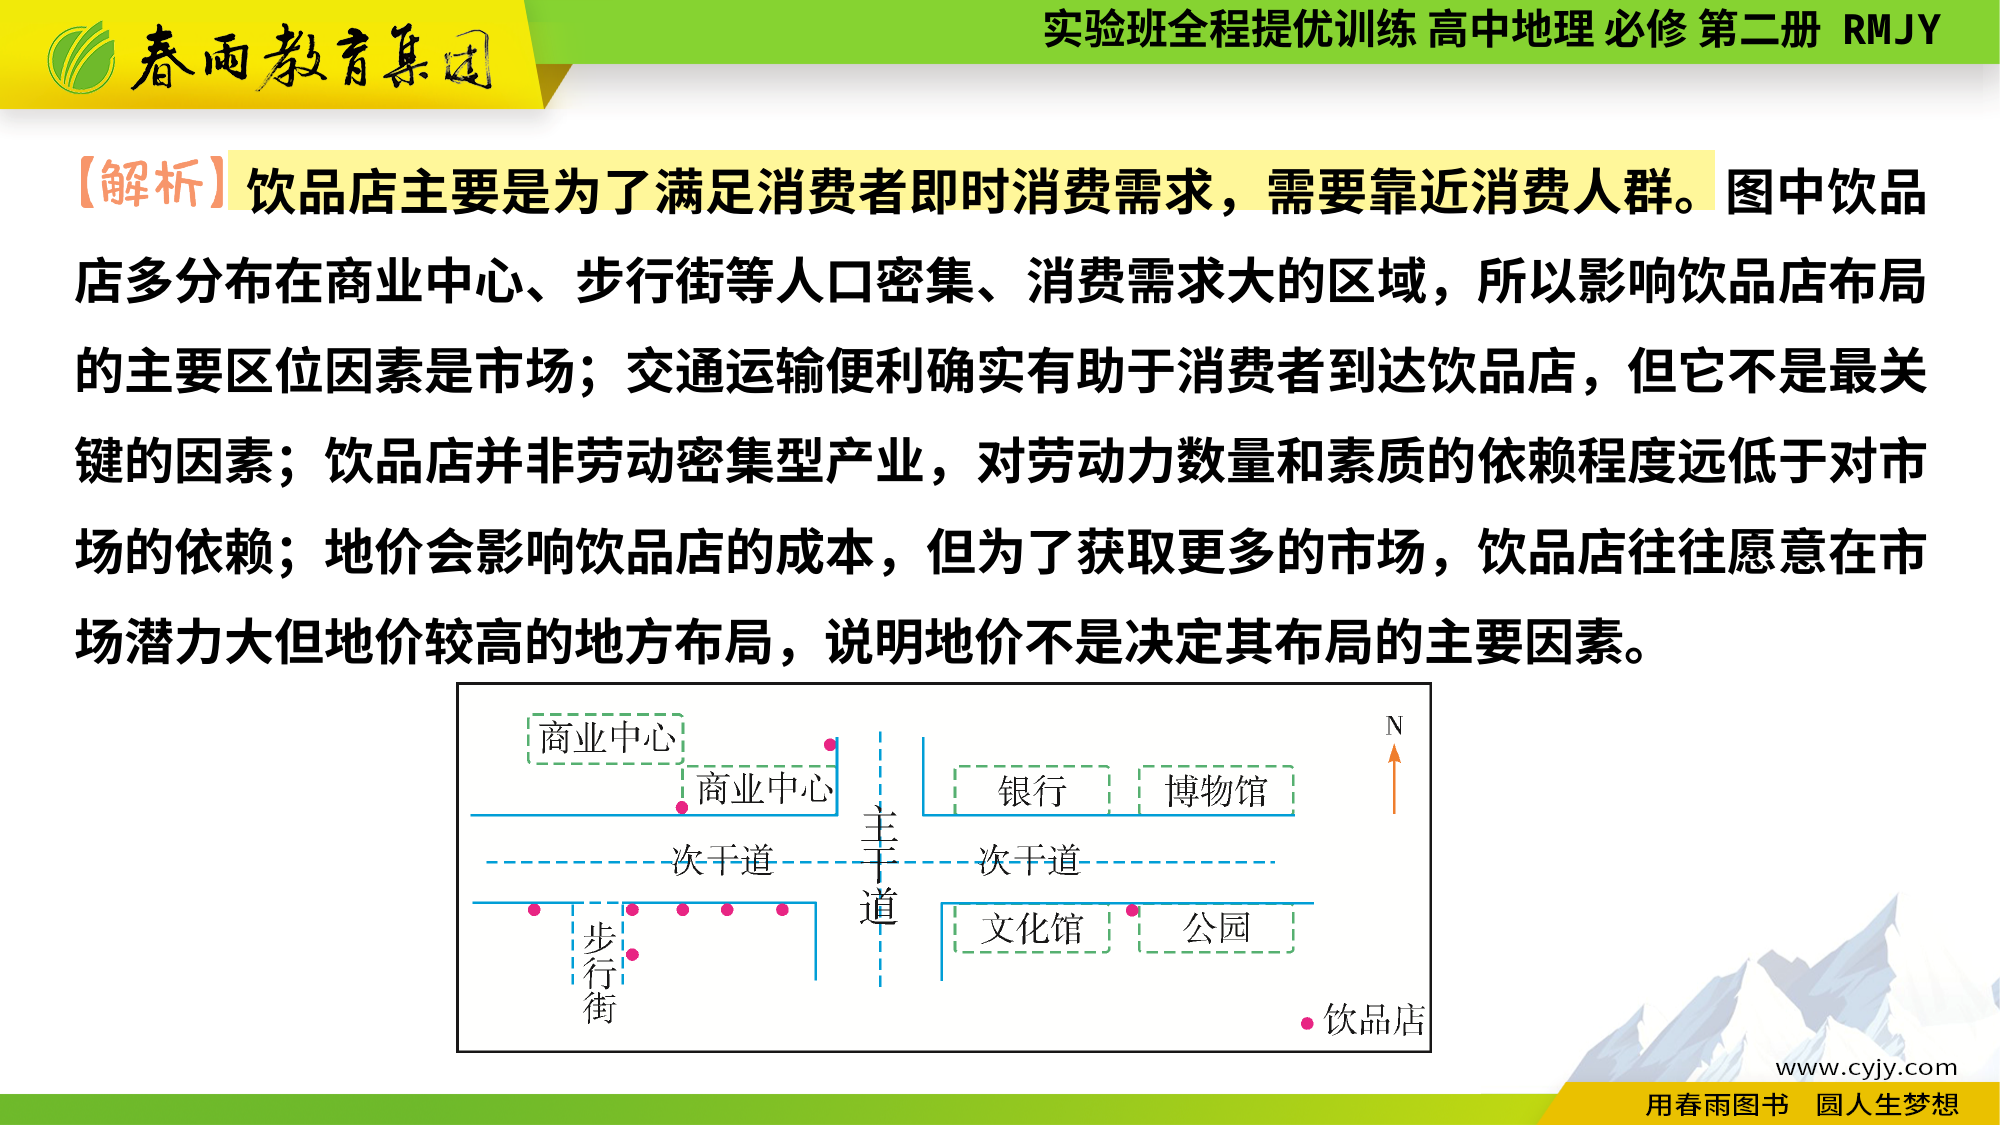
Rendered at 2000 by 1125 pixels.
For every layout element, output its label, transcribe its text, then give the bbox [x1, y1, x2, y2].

picture [0, 0, 2000, 1125]
list 饮品店主要是为了满足消费者即时消费需求，需要靠近消费人群。图中饮品店多分布在商业中心、步行街等人口密集、消费需求大的区域，所以影响饮品店布局的主要区位因素是市场；交通运输便利确实有助于消费者到达饮品店，但它不是最关键的因素；饮品店并非劳动密集型产业，对劳动力数量和素质的依赖程度远低于对市场的依赖；地价会影响饮品店的成本，但为了获取更多的市场，饮品店往往愿意在市场潜力大但地价较高的地方布局，说明地价不是决定其布局的主要因素。 [59, 122, 1944, 683]
